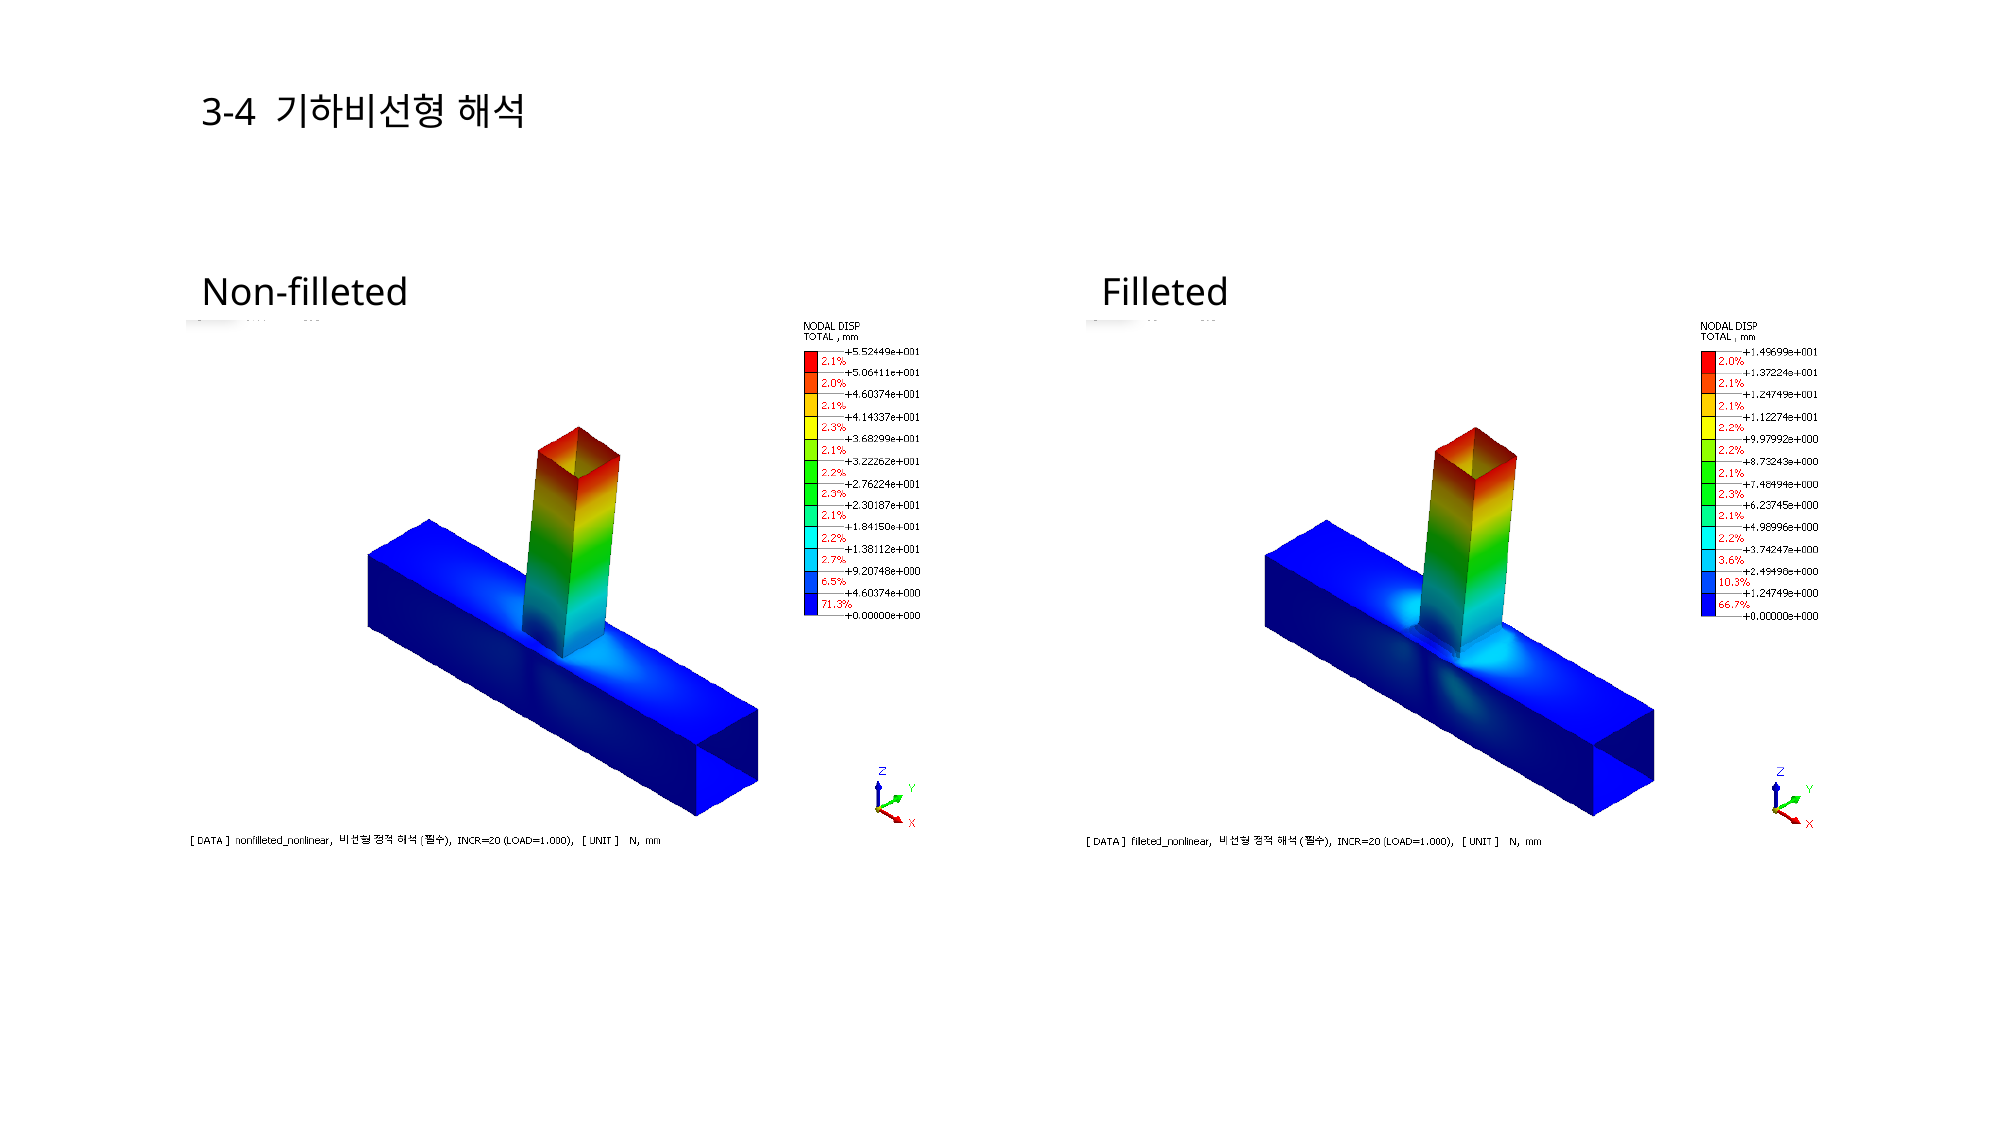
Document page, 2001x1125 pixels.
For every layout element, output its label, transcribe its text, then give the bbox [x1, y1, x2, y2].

text_box Non-filleted [186, 260, 568, 320]
text_box Filleted [1086, 260, 1468, 320]
text_box 3-4 기하비선형 해석 [186, 80, 944, 141]
picture [186, 320, 944, 856]
picture [1086, 320, 1841, 857]
